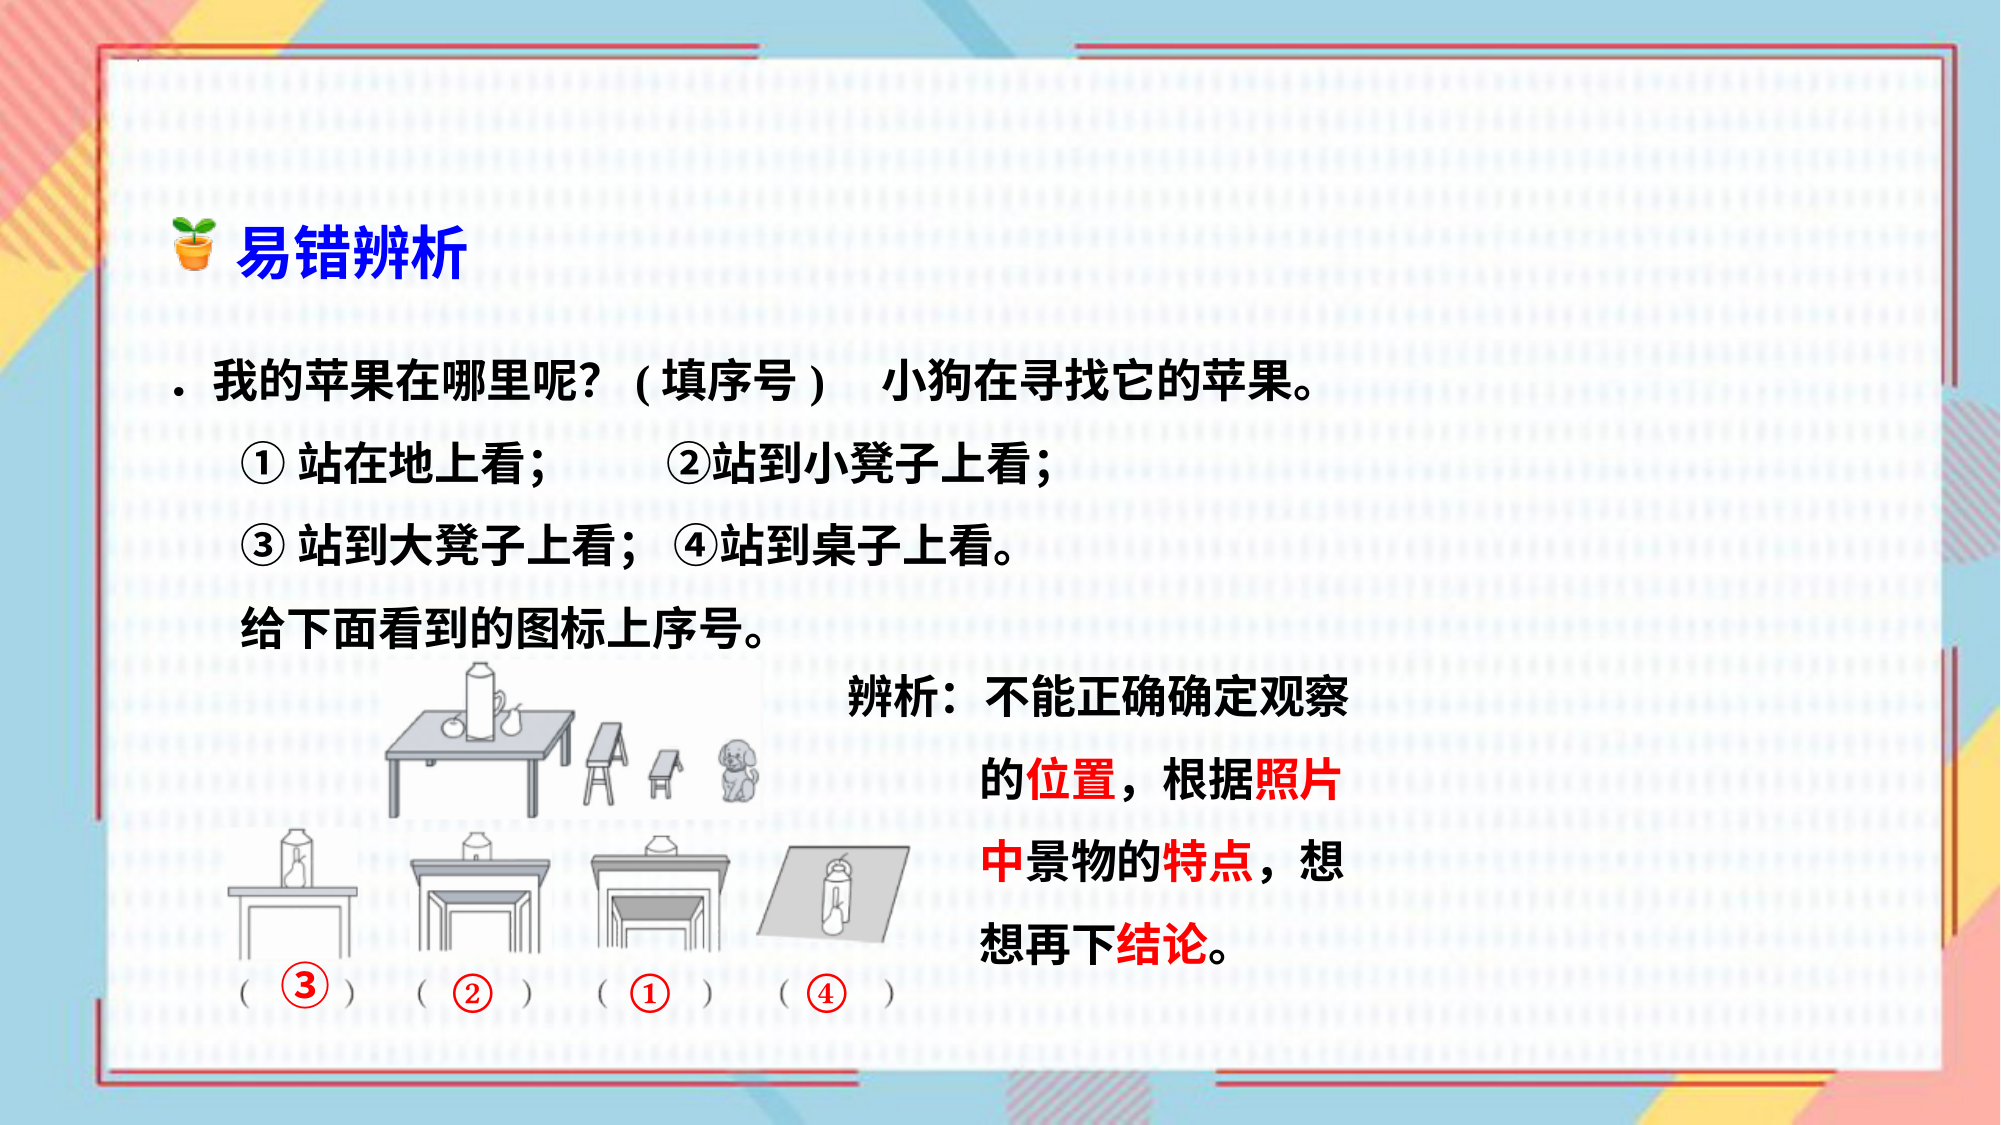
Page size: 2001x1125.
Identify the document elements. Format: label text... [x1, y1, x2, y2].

text_box 辨析：不能正确确定观察的位置，根据照片中景物的特点，想想再下结论。 [832, 633, 1376, 978]
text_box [167, 172, 1235, 294]
text_box ．我的苹果在哪里呢？(填序号) 小狗在寻找它的苹果。 ①站在地上看； ②站到小凳子上看； ③站到大凳子上看； ④站到桌子上看。 给下面看到的图标上序号。 [152, 317, 1376, 752]
picture [0, 0, 2001, 1125]
